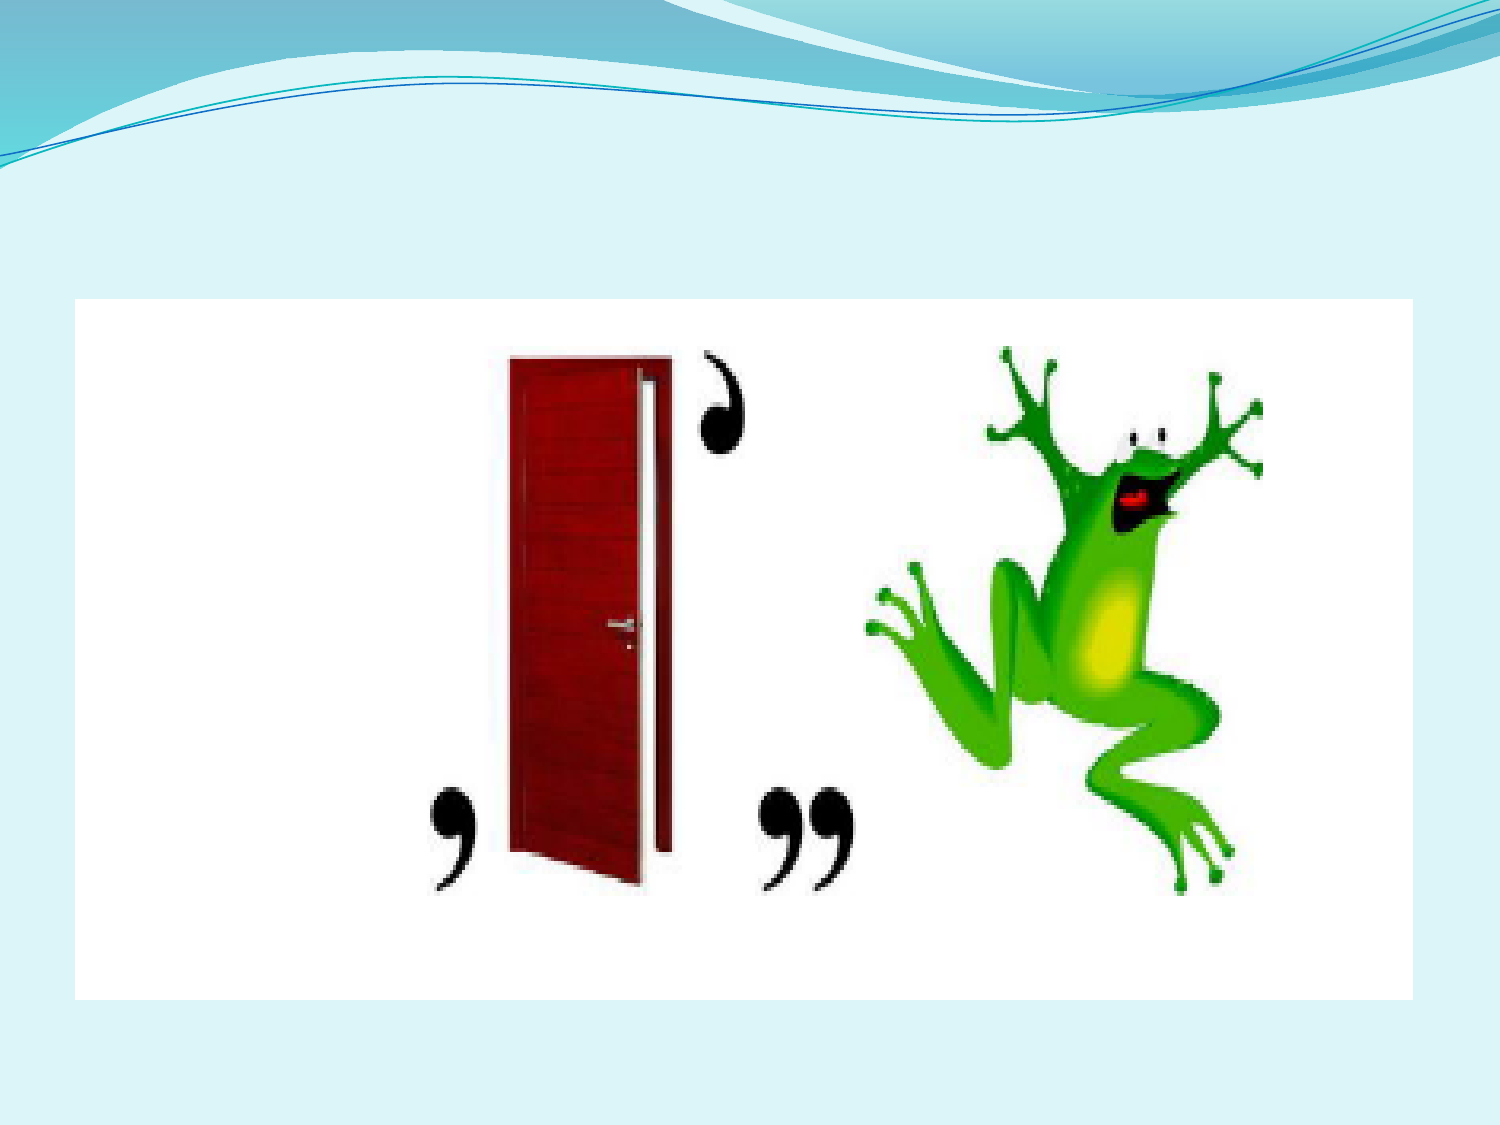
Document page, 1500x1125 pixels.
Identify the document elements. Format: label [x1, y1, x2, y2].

picture [74, 299, 1413, 1001]
